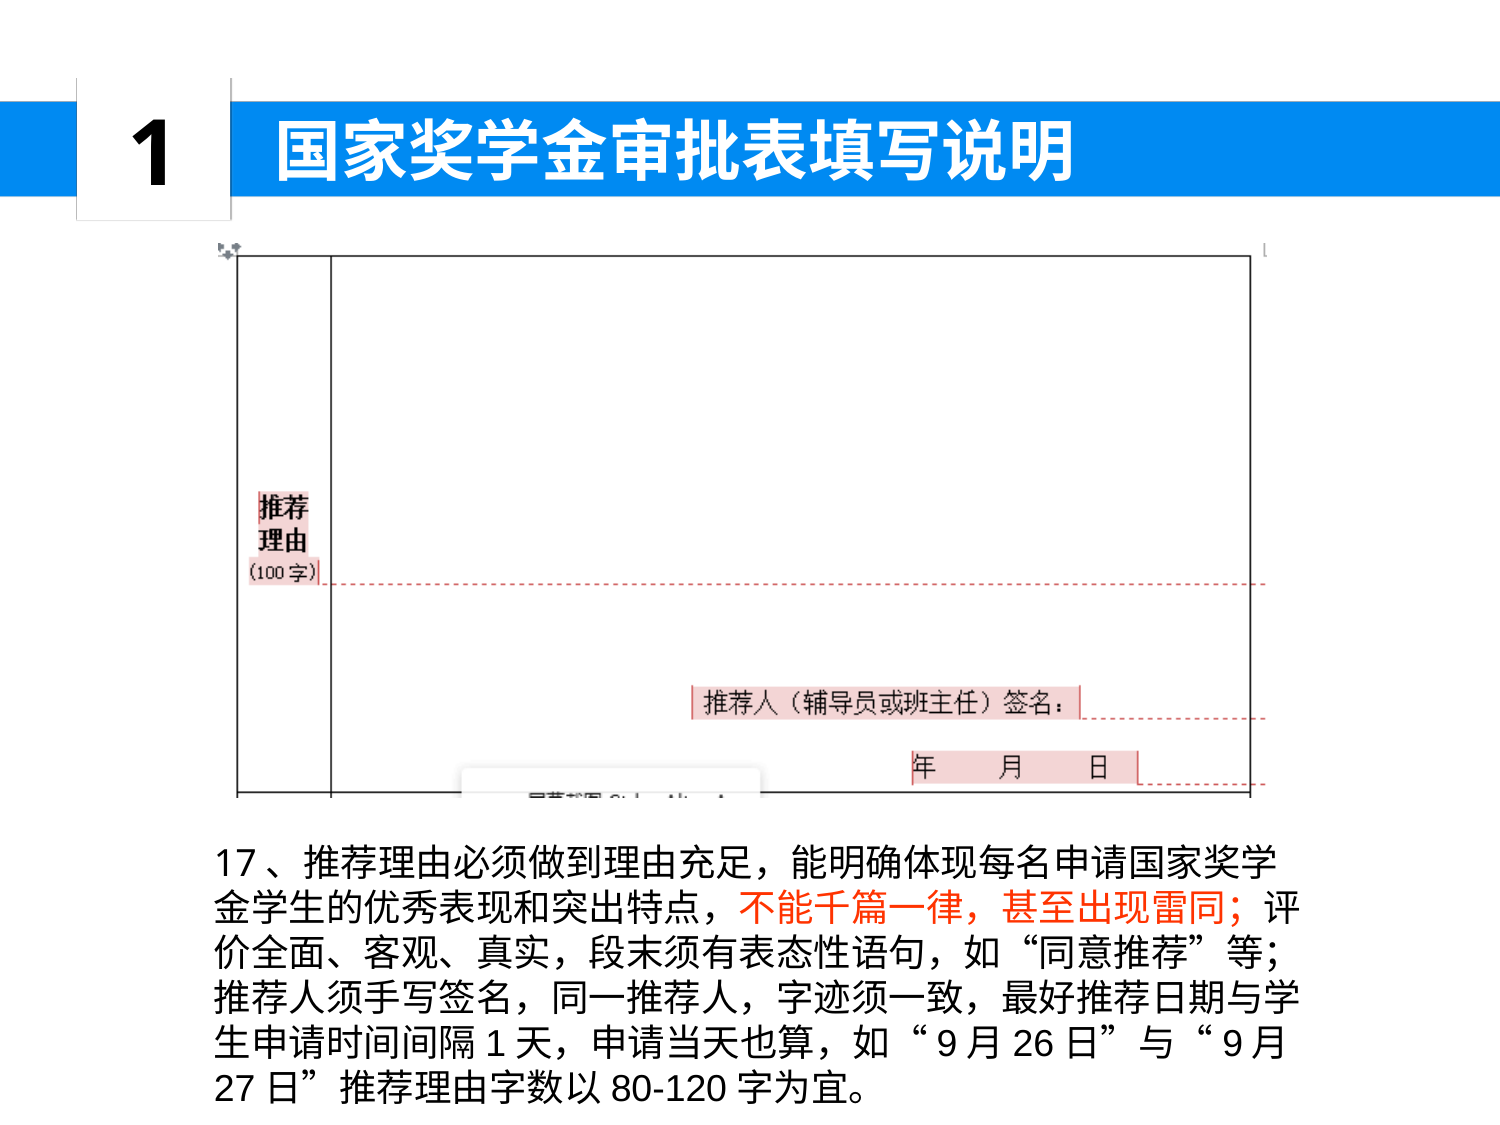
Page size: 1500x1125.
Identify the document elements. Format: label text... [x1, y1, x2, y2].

picture [218, 243, 1267, 798]
text_box 国家奖学金审批表填写说明 [233, 101, 1500, 197]
text_box 17、推荐理由必须做到理由充足，能明确体现每名申请国家奖学金学生的优秀表现和突出特点，不能千篇一律，甚至出现雷同；评价全面、客观、真实，段末须有表态性语句，如“同意推荐”等；推荐人须手写签名，同一推荐人，字迹须一致，最好推荐日期与学生申请时间间隔1天，申请当天也算，如“9月26日”与“9月27日”推荐理由字数以80-120字为宜。 [199, 831, 1322, 1125]
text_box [76, 78, 231, 221]
text_box 国家奖学金审批表填写说明 [0, 101, 76, 197]
